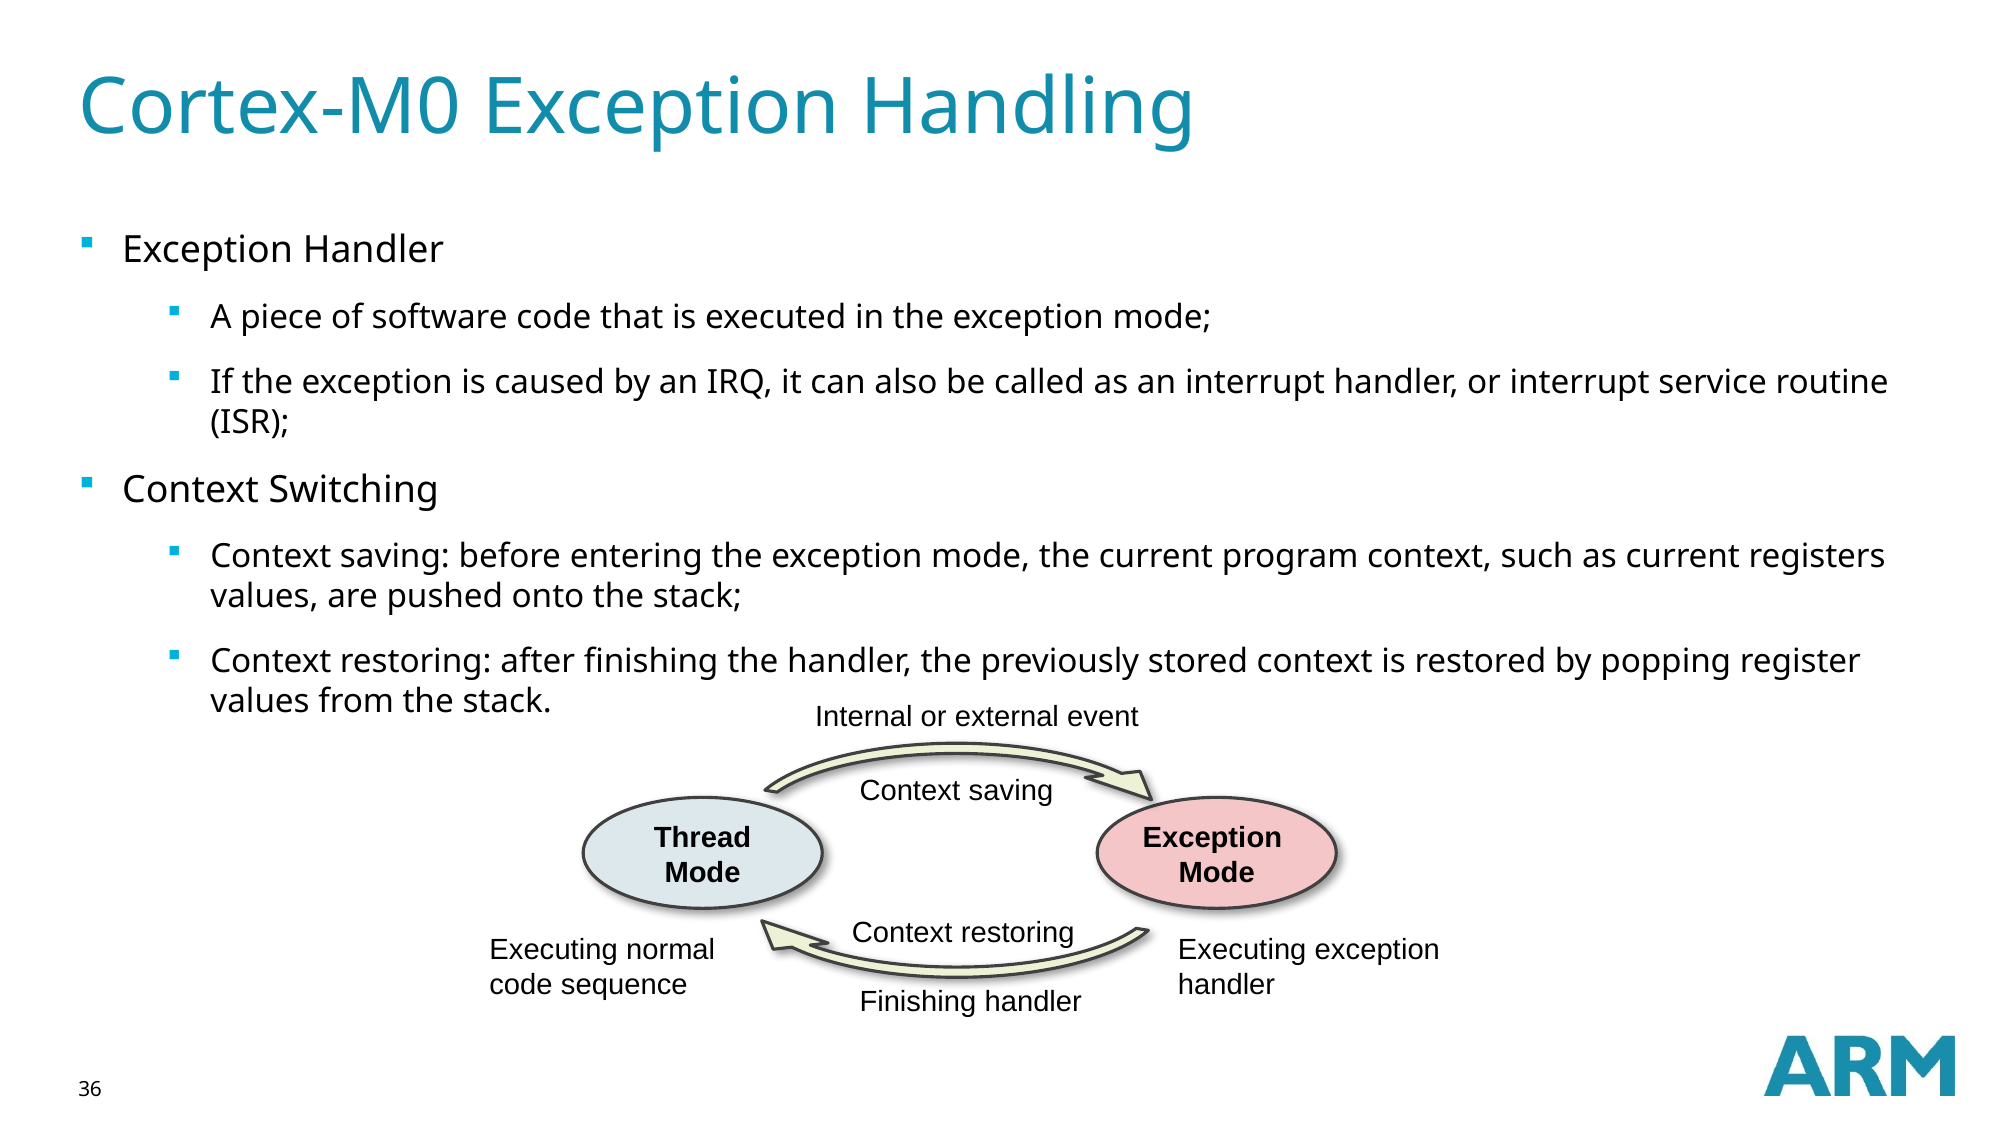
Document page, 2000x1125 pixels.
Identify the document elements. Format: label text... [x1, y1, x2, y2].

picture [1763, 1035, 1955, 1096]
title Cortex-M0 Exception Handling [78, 55, 1910, 150]
list Exception Handler A piece of software code that is executed in the exception mode; If the exception is caused by an IRQ, it can also be called as an interrupt handler, or interrupt service routine (ISR); Context Switching Context saving: before entering the exception mode, the current program context, such as current registers values, are pushed onto the stack; Context restoring: after finishing the handler, the previously stored context is restored by popping register values from the stack. [78, 224, 1909, 692]
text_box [474, 689, 1510, 1026]
